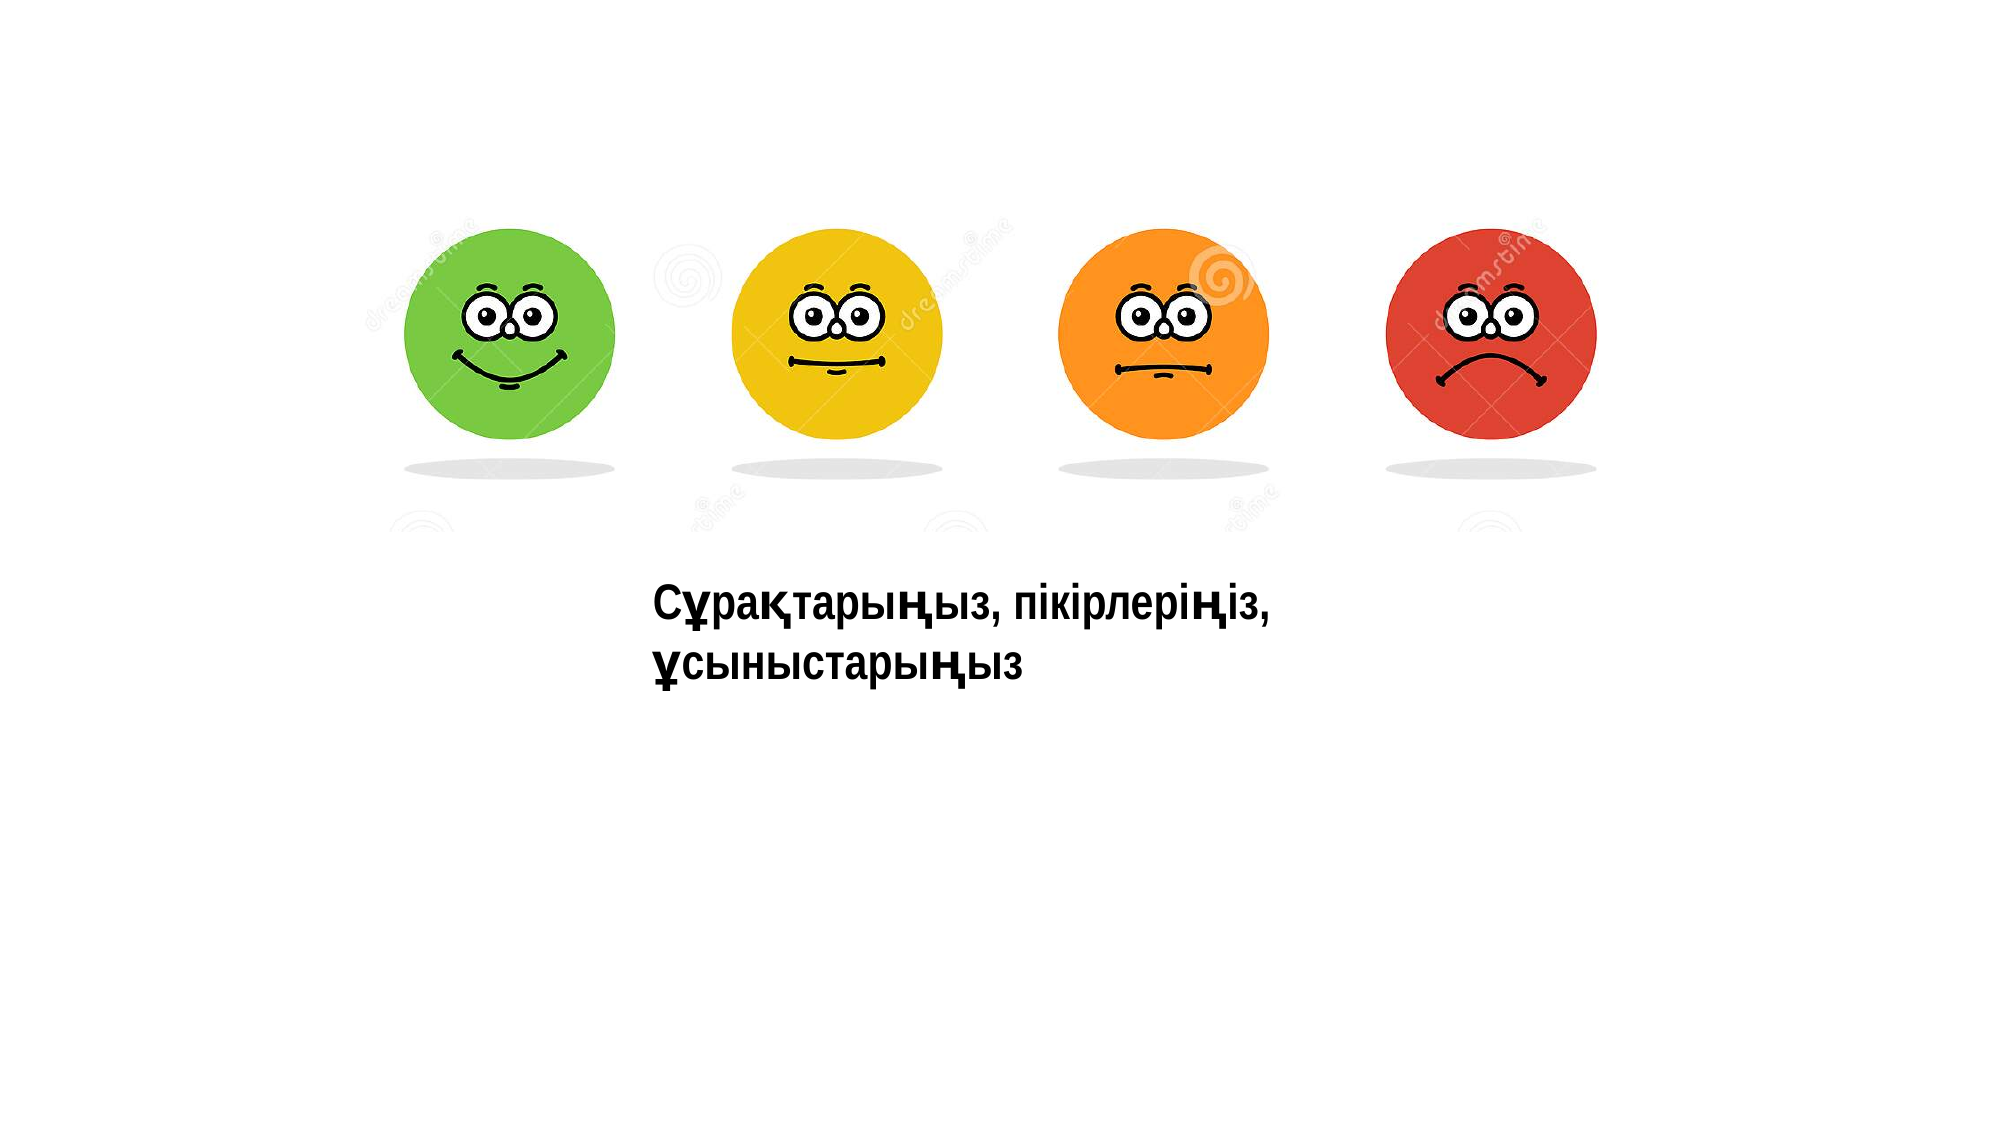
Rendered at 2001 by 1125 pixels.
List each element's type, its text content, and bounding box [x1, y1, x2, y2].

picture [288, 123, 1712, 532]
text_box Сұрақтарыңыз, пікірлеріңіз, ұсыныстарыңыз [638, 562, 1639, 698]
